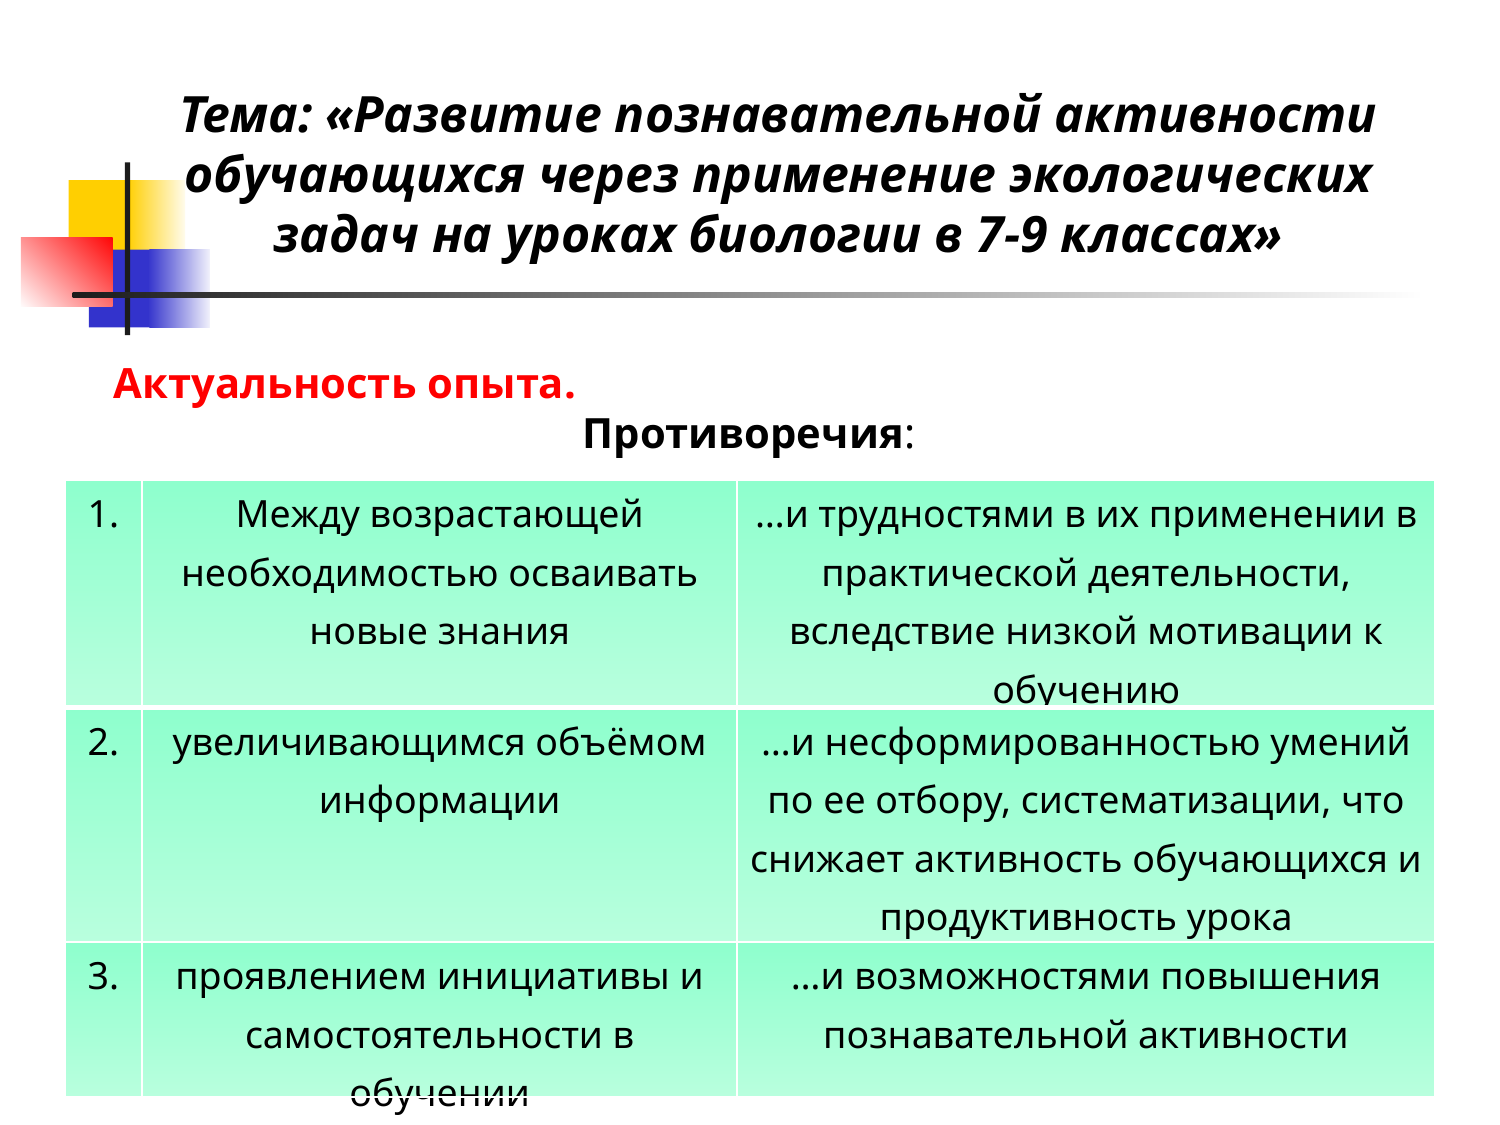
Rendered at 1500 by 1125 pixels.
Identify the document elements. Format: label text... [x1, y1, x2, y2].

text_box Актуальность опыта. Противоречия: [99, 349, 1399, 465]
table_header …и трудностями в их применении в практической деятельности, вследствие низкой мотивации к обучению [738, 481, 1434, 705]
table_cell 2. [66, 710, 141, 941]
table_cell …и возможностями повышения познавательной активности [738, 943, 1434, 1096]
table_cell …и несформированностью умений по ее отбору, систематизации, что снижает активность обучающихся и продуктивность урока [738, 710, 1434, 941]
table_header Между возрастающей необходимостью осваивать новые знания [143, 481, 736, 705]
table_cell 3. [66, 943, 141, 1096]
table_header 1. [66, 481, 141, 705]
text_box Тема: «Развитие познавательной активности обучающихся через применение экологических задач на уроках биологии в 7-9 классах» [111, 75, 1446, 270]
table_cell увеличивающимся объёмом информации [143, 710, 736, 941]
table_cell проявлением инициативы и самостоятельности в обучении [143, 943, 736, 1096]
